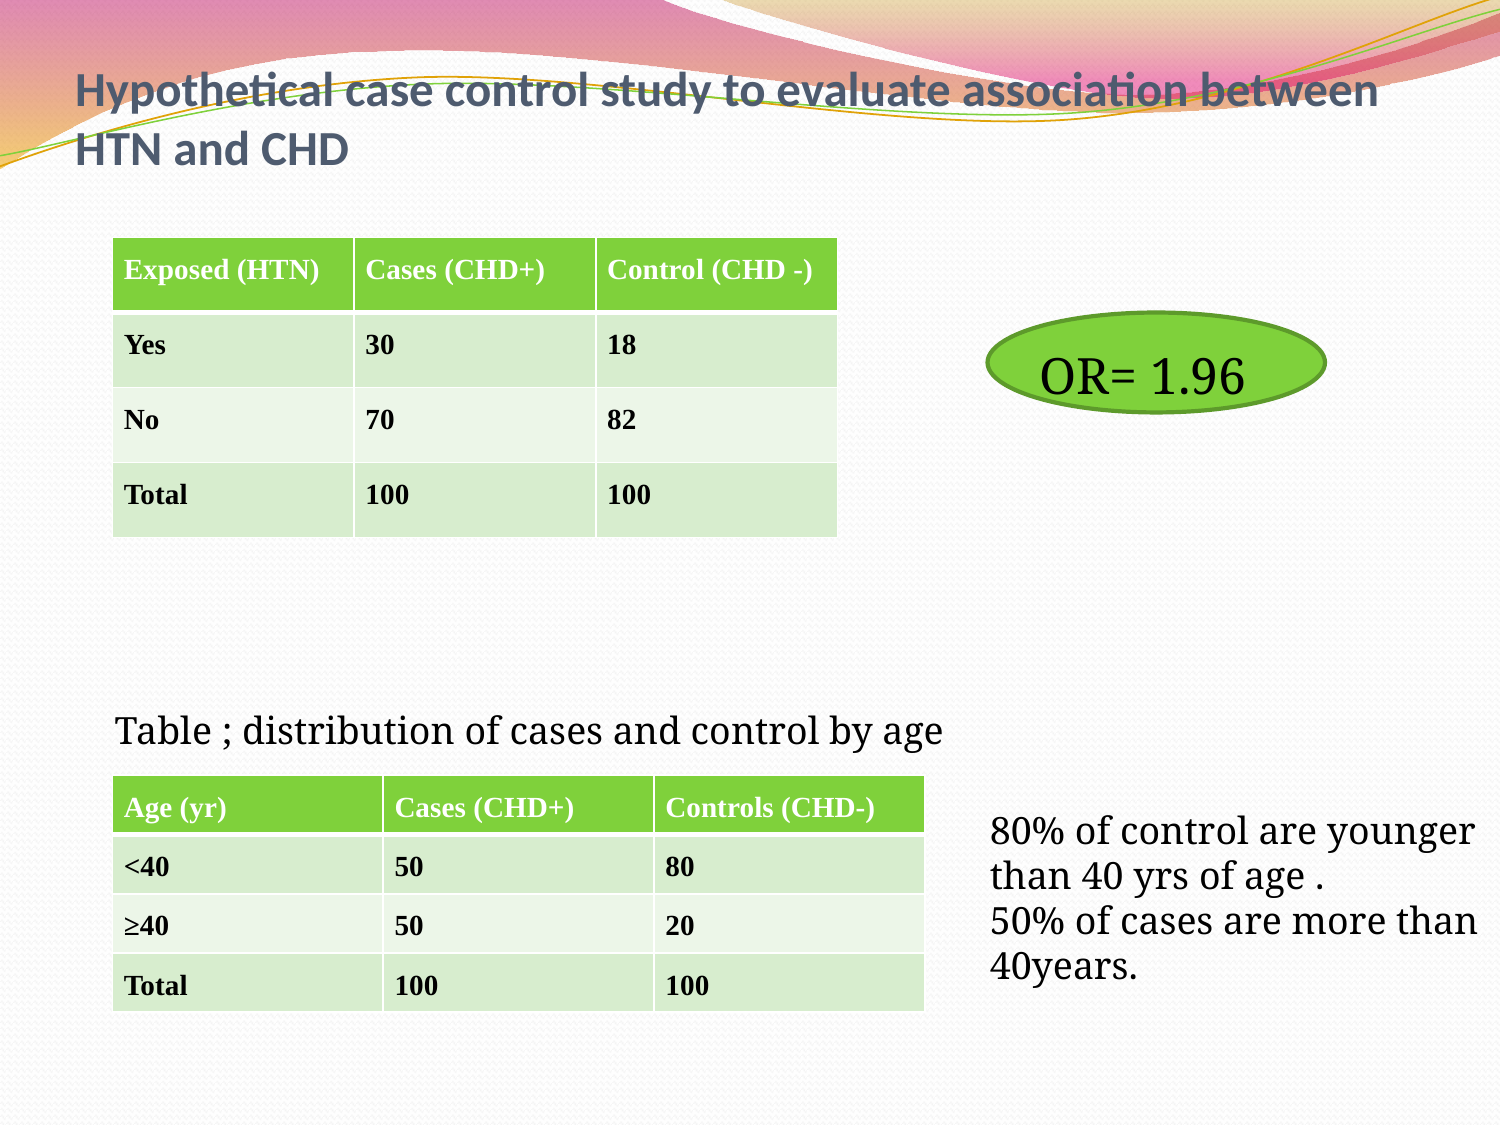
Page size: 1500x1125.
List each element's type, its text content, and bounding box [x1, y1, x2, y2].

table_cell 80 [655, 837, 924, 893]
title Hypothetical case control study to evaluate association between HTN and CHD [75, 50, 1425, 175]
table_cell Total [113, 463, 353, 537]
table_cell 100 [355, 463, 595, 537]
text_box [985, 310, 1328, 397]
table_cell Total [113, 954, 382, 1011]
table_cell 70 [355, 388, 595, 462]
table_cell 82 [597, 388, 837, 462]
table_cell Yes [113, 315, 353, 387]
table_cell 30 [355, 315, 595, 387]
table_header Exposed (HTN) [113, 238, 353, 310]
table_cell 50 [384, 895, 653, 952]
table_cell <40 [113, 837, 382, 893]
table_cell No [113, 388, 353, 462]
table_header Control (CHD -) [597, 238, 837, 310]
text_box OR= 1.96 [1025, 337, 1288, 413]
table_cell 50 [384, 837, 653, 893]
table_header Controls (CHD-) [655, 776, 924, 832]
table_header Cases (CHD+) [384, 776, 653, 832]
table_cell 100 [597, 463, 837, 537]
table_cell 18 [597, 315, 837, 387]
table_cell 100 [384, 954, 653, 1011]
table_header Age (yr) [113, 776, 382, 832]
table_header Cases (CHD+) [355, 238, 595, 310]
text_box Table ; distribution of cases and control by age [99, 699, 1388, 760]
text_box 80% of control are younger than 40 yrs of age . 50% of cases are more than 40years. [974, 799, 1500, 995]
table_cell 20 [655, 895, 924, 952]
table_cell ≥40 [113, 895, 382, 952]
table_cell 100 [655, 954, 924, 1011]
